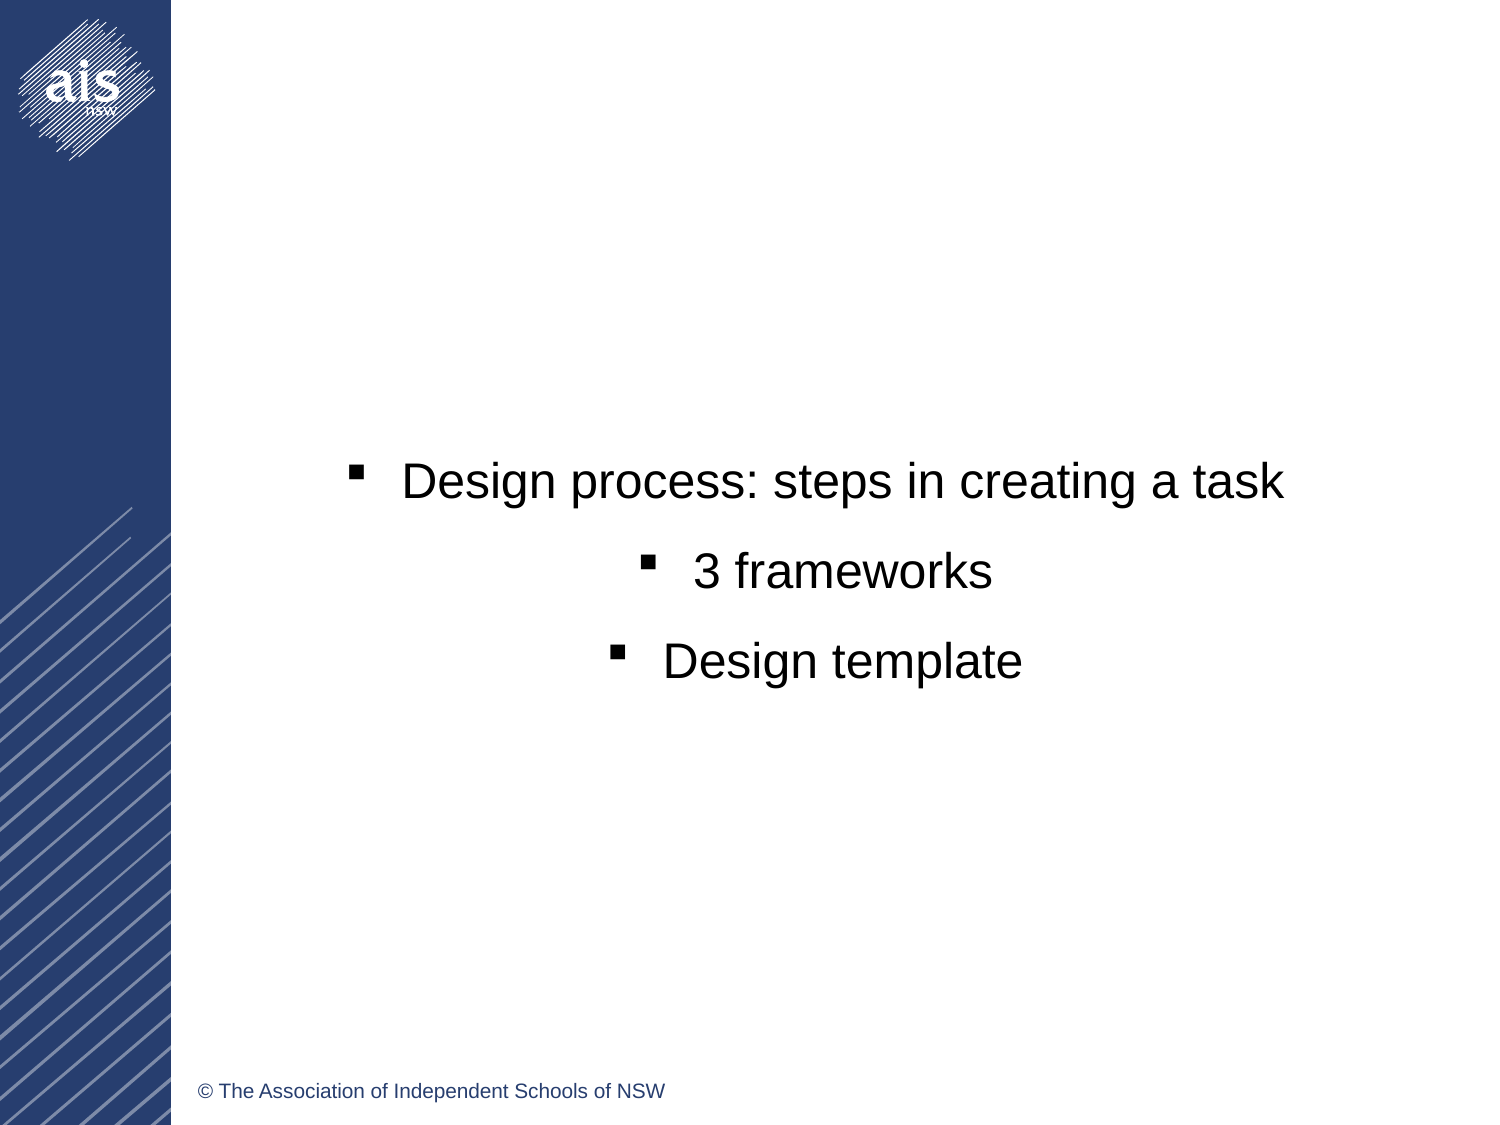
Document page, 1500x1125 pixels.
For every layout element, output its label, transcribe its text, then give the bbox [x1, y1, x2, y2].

list Design process: steps in creating a task 3 frameworks Design template [206, 66, 1424, 1071]
